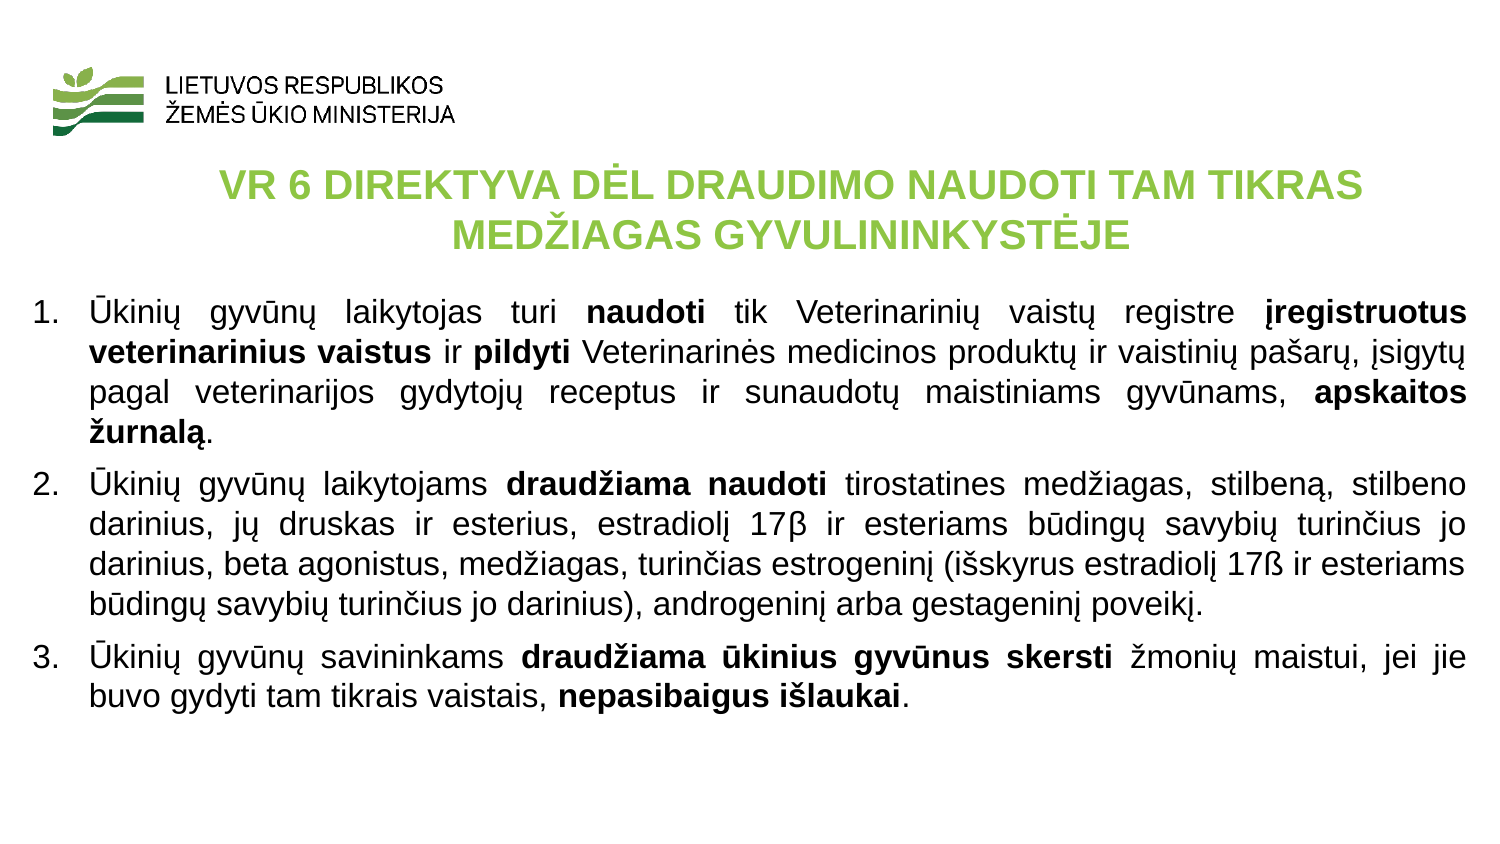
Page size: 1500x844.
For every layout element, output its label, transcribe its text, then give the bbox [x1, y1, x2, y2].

text_box VR 6 DIREKTYVA DĖL DRAUDIMO NAUDOTI TAM TIKRAS MEDŽIAGAS GYVULININKYSTĖJE [194, 150, 1388, 265]
picture [52, 67, 455, 137]
text_box Ūkinių gyvūnų laikytojas turi naudoti tik Veterinarinių vaistų registre įregistruotus veterinarinius vaistus ir pildyti Veterinarinės medicinos produktų ir vaistinių pašarų, įsigytų pagal veterinarijos gydytojų receptus ir sunaudotų maistiniams gyvūnams, apskaitos žurnalą. Ūkinių gyvūnų laikytojams draudžiama naudoti tirostatines medžiagas, stilbeną, stilbeno darinius, jų druskas ir esterius, estradiolį 17β ir esteriams būdingų savybių turinčius jo darinius, beta agonistus, medžiagas, turinčias estrogeninį (išskyrus estradiolį 17ß ir esteriams būdingų savybių turinčius jo darinius), androgeninį arba gestageninį poveikį. Ūkinių gyvūnų savininkams draudžiama ūkinius gyvūnus skersti žmonių maistui, jei jie buvo gydyti tam tikrais vaistais, nepasibaigus išlaukai. [17, 282, 1483, 775]
